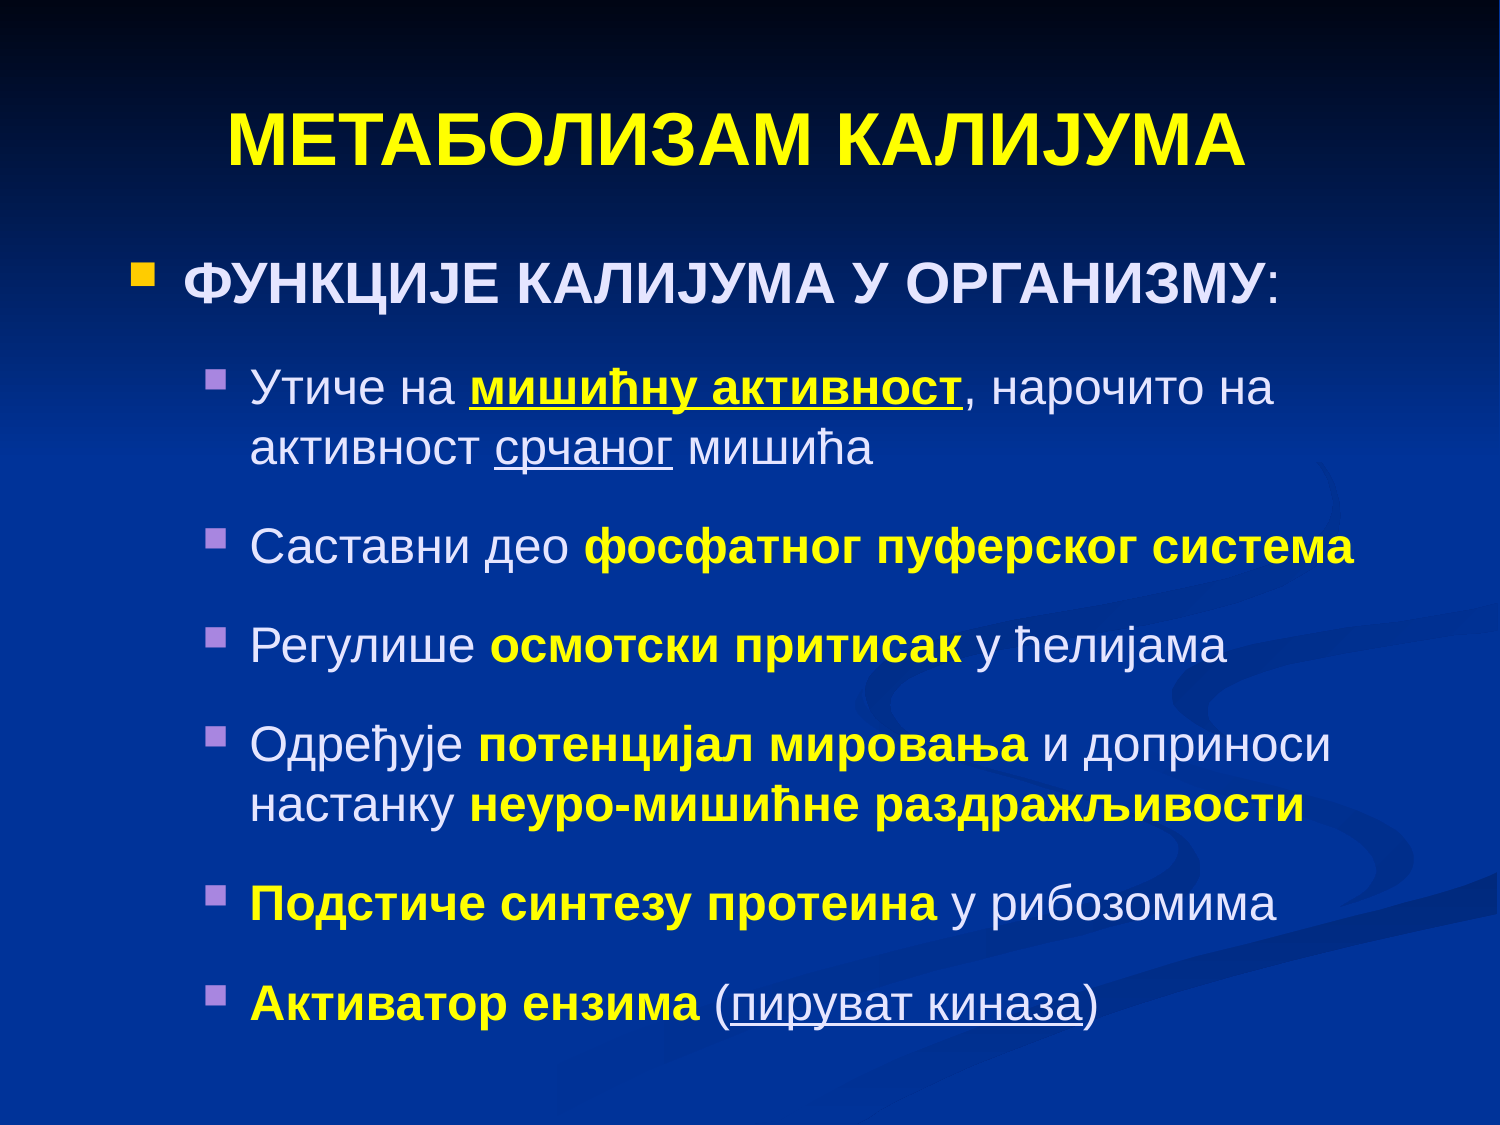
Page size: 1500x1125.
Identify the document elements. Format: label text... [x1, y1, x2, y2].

list ФУНКЦИЈЕ КАЛИЈУМА У ОРГАНИЗМУ: Утиче на мишићну активност, нарочито на активност срчаног мишића Саставни део фосфатног пуферског система Регулише осмотски притисак у ћелијама Одређује потенцијал мировања и доприноси настанку неуро-мишићне раздражљивости Подстиче синтезу протеина у рибозомима Активатор ензима (пируват киназа) [112, 237, 1500, 1125]
text_box МЕТАБОЛИЗАМ КАЛИЈУМА [99, 0, 1375, 188]
